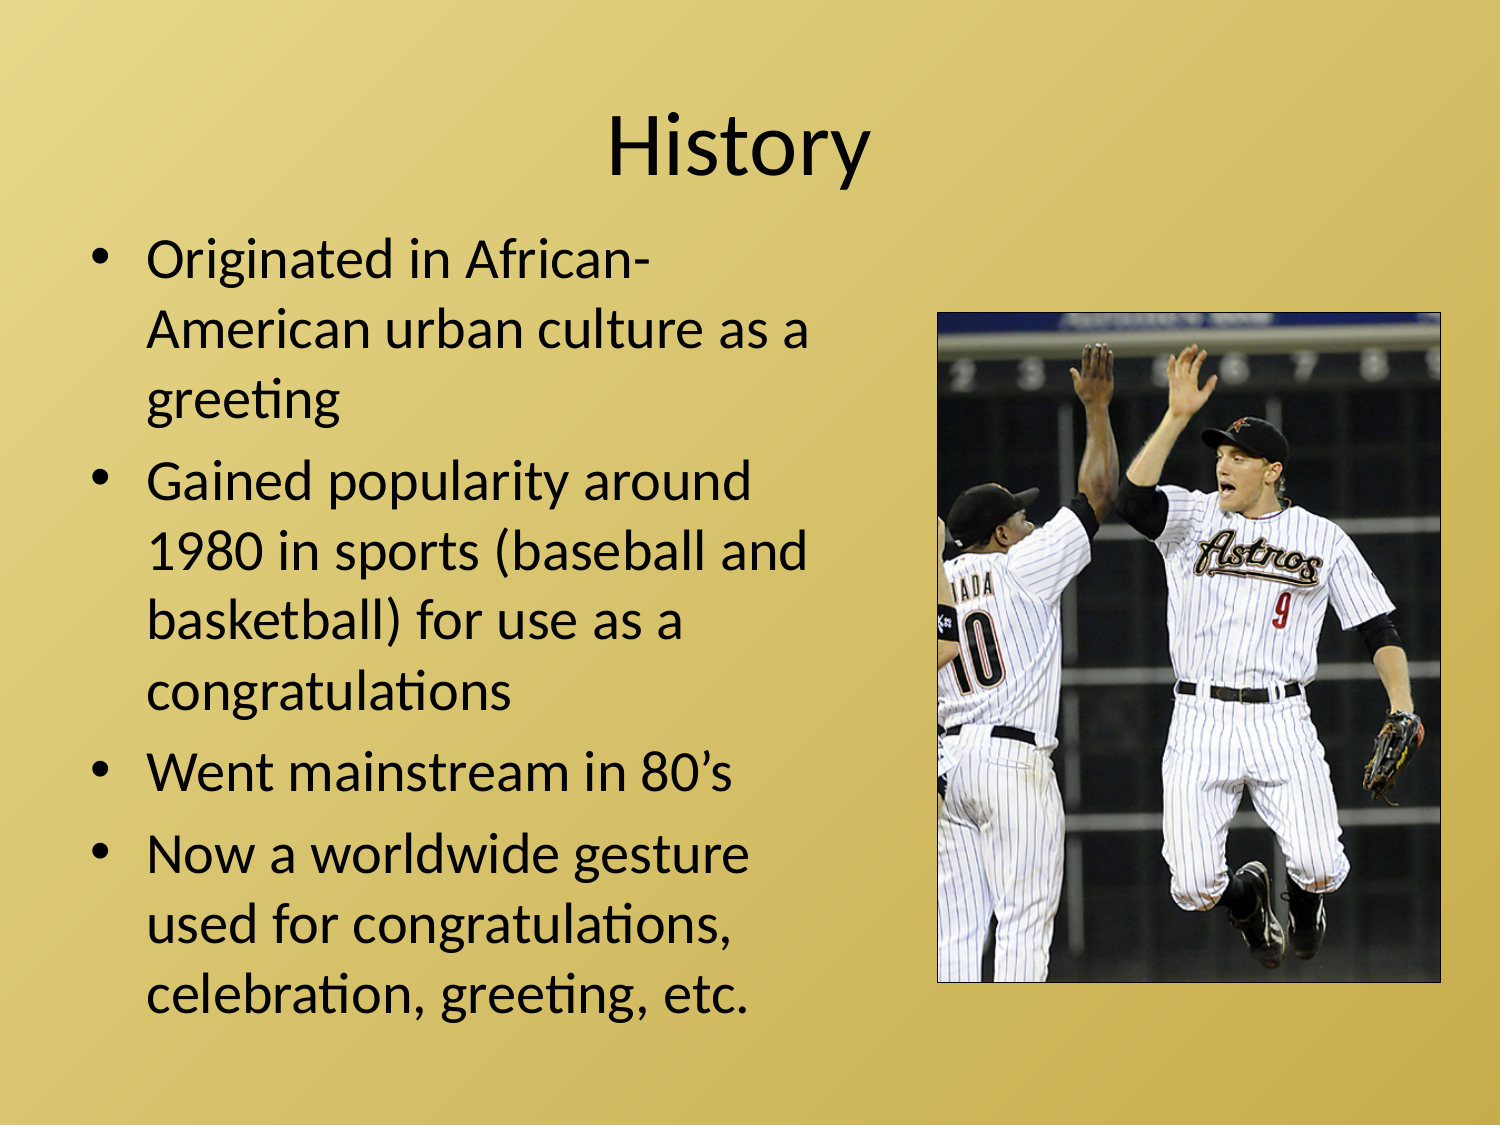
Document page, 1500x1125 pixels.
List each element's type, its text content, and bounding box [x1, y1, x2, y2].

title History [75, 45, 1425, 233]
picture [937, 312, 1441, 983]
list Originated in African-American urban culture as a greeting Gained popularity around 1980 in sports (baseball and basketball) for use as a congratulations Went mainstream in 80’s Now a worldwide gesture used for congratulations, celebration, greeting, etc. [75, 212, 875, 993]
